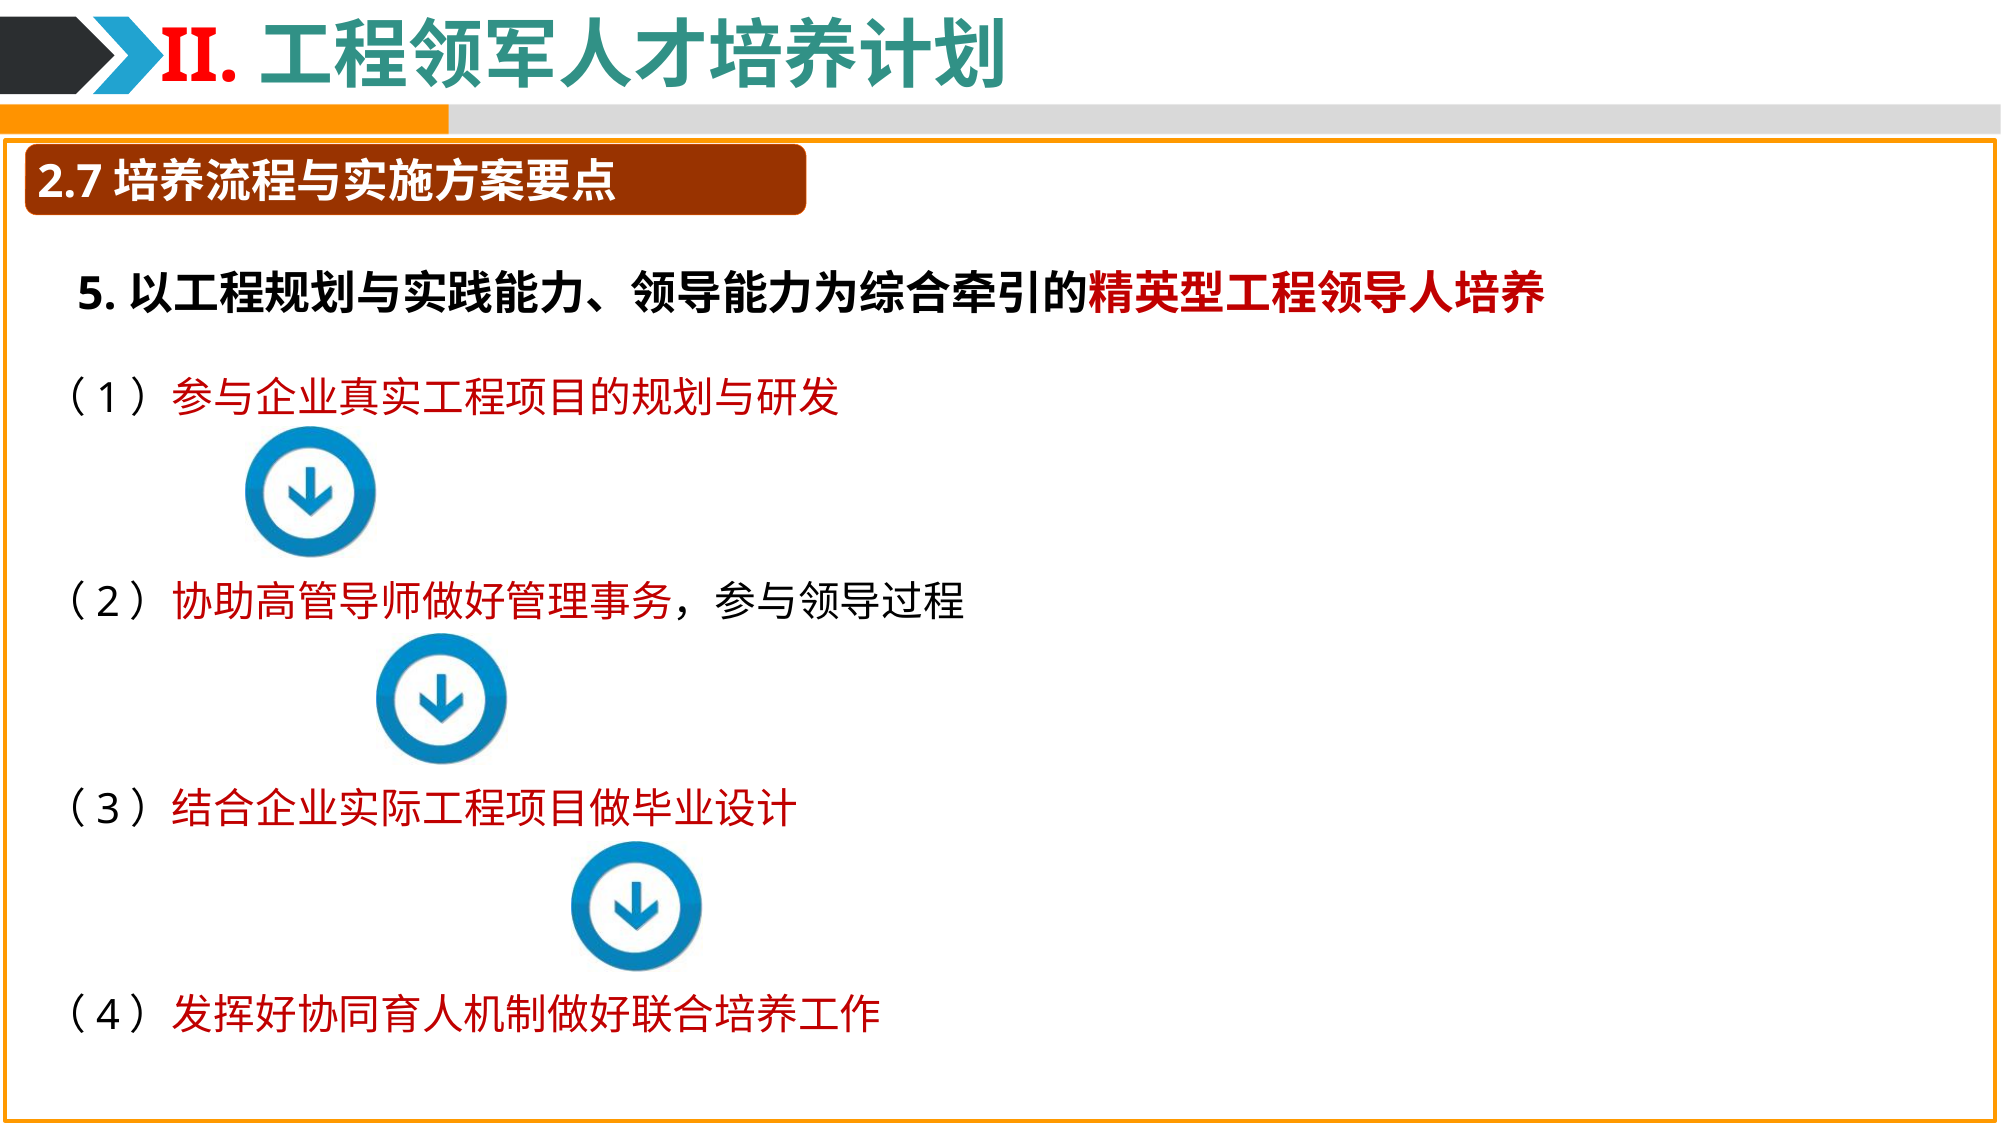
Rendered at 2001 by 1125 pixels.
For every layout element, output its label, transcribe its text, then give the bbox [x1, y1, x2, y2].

picture [244, 426, 377, 558]
text_box [32, 144, 807, 215]
text_box 5.以工程规划与实践能力、领导能力为综合牵引的精英型工程领导人培养 [62, 256, 1576, 326]
text_box （3）结合企业实际工程项目做毕业设计 [29, 774, 813, 840]
text_box （1）参与企业真实工程项目的规划与研发 [29, 363, 855, 429]
picture [375, 633, 508, 765]
text_box [92, 16, 145, 95]
text_box 2.7培养流程与实施方案要点 [22, 144, 632, 214]
text_box [0, 16, 115, 95]
picture [571, 840, 703, 973]
text_box II.工程领军人才培养计划 [145, 0, 1023, 105]
picture [0, 98, 2001, 141]
text_box （4）发挥好协同育人机制做好联合培养工作 [29, 980, 897, 1046]
text_box （2）协助高管导师做好管理事务，参与领导过程 [29, 567, 980, 633]
